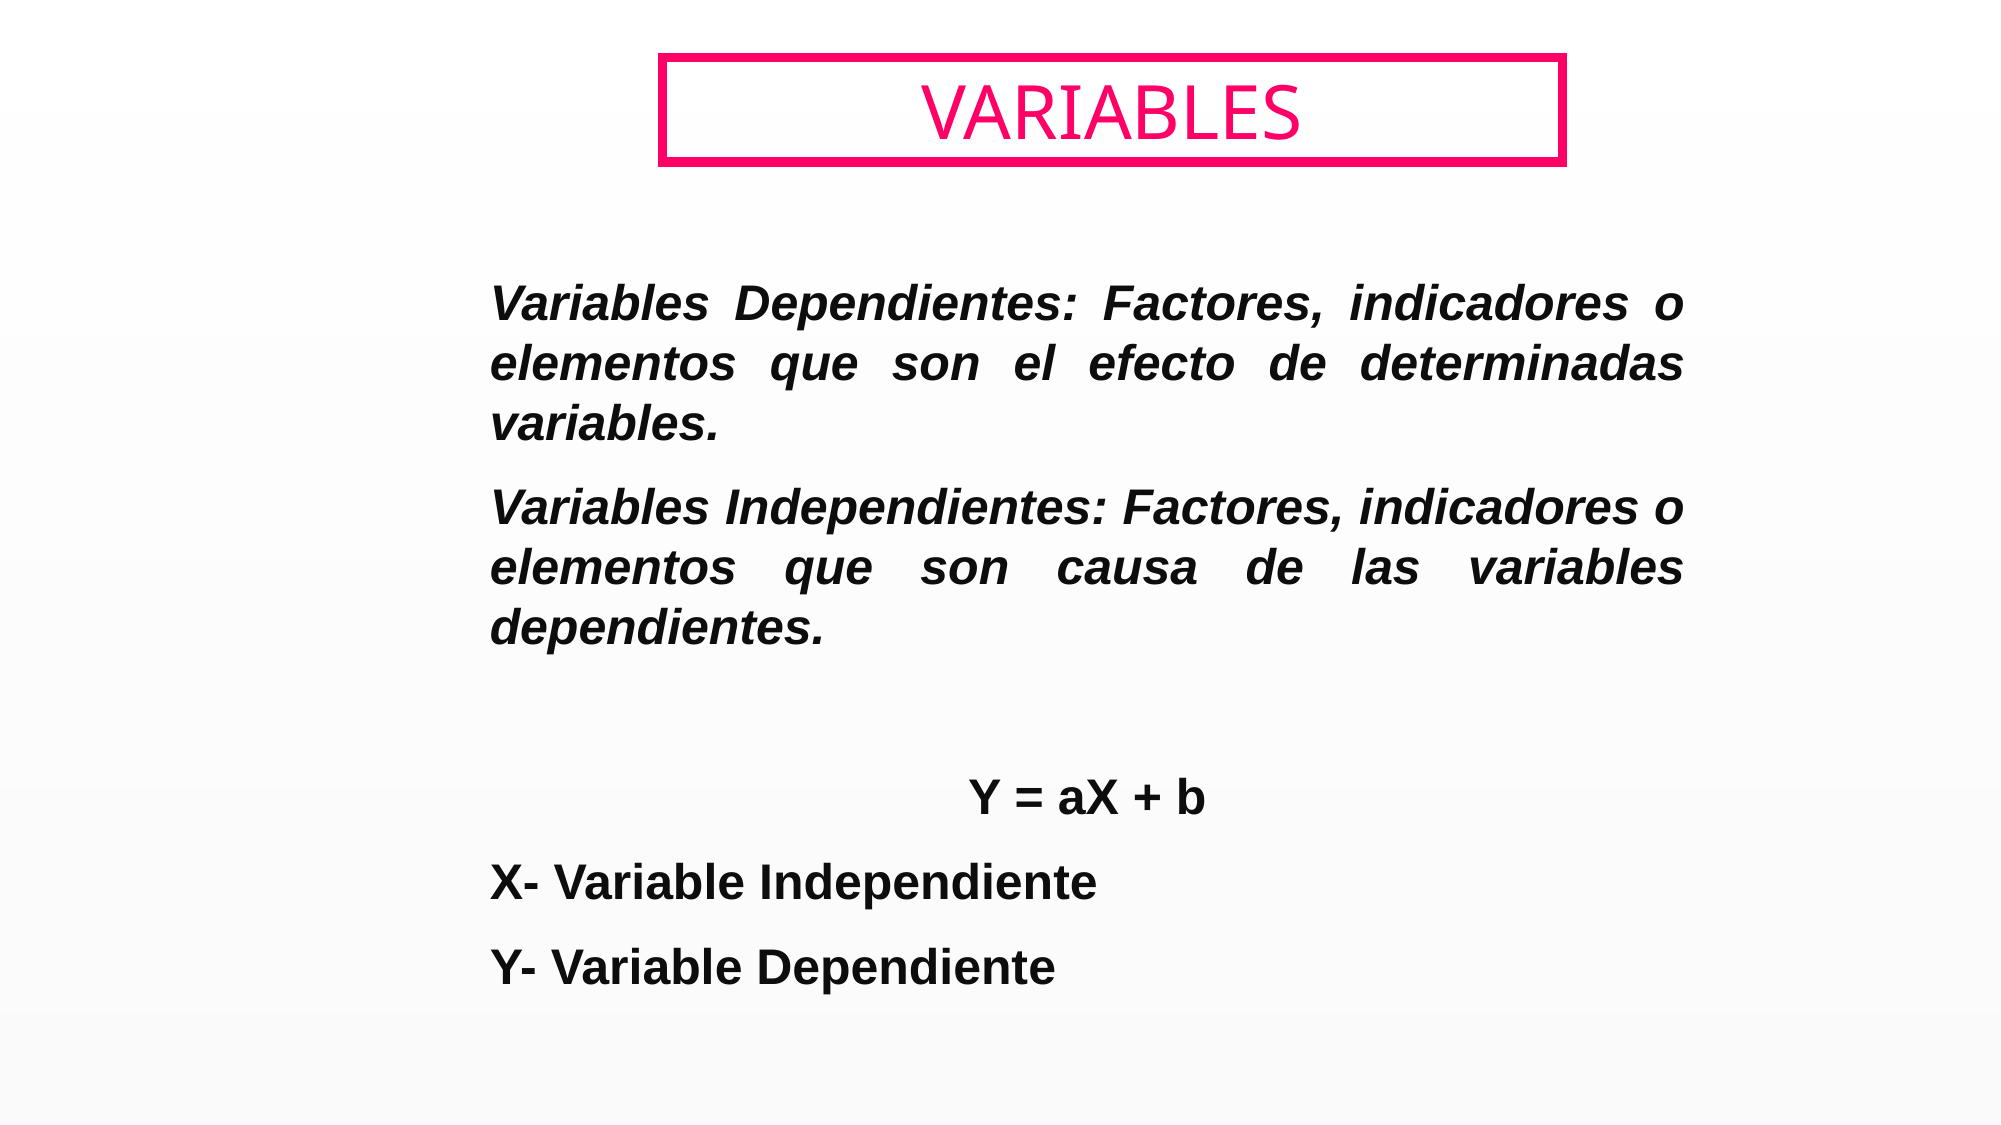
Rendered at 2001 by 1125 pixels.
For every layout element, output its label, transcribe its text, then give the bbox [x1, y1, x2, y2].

text_box Variables Dependientes: Factores, indicadores o elementos que son el efecto de determinadas variables. Variables Independientes: Factores, indicadores o elementos que son causa de las variables dependientes. Y = aX + b X- Variable Independiente Y- Variable Dependiente [474, 262, 1700, 1003]
text_box VARIABLES [662, 57, 1563, 162]
